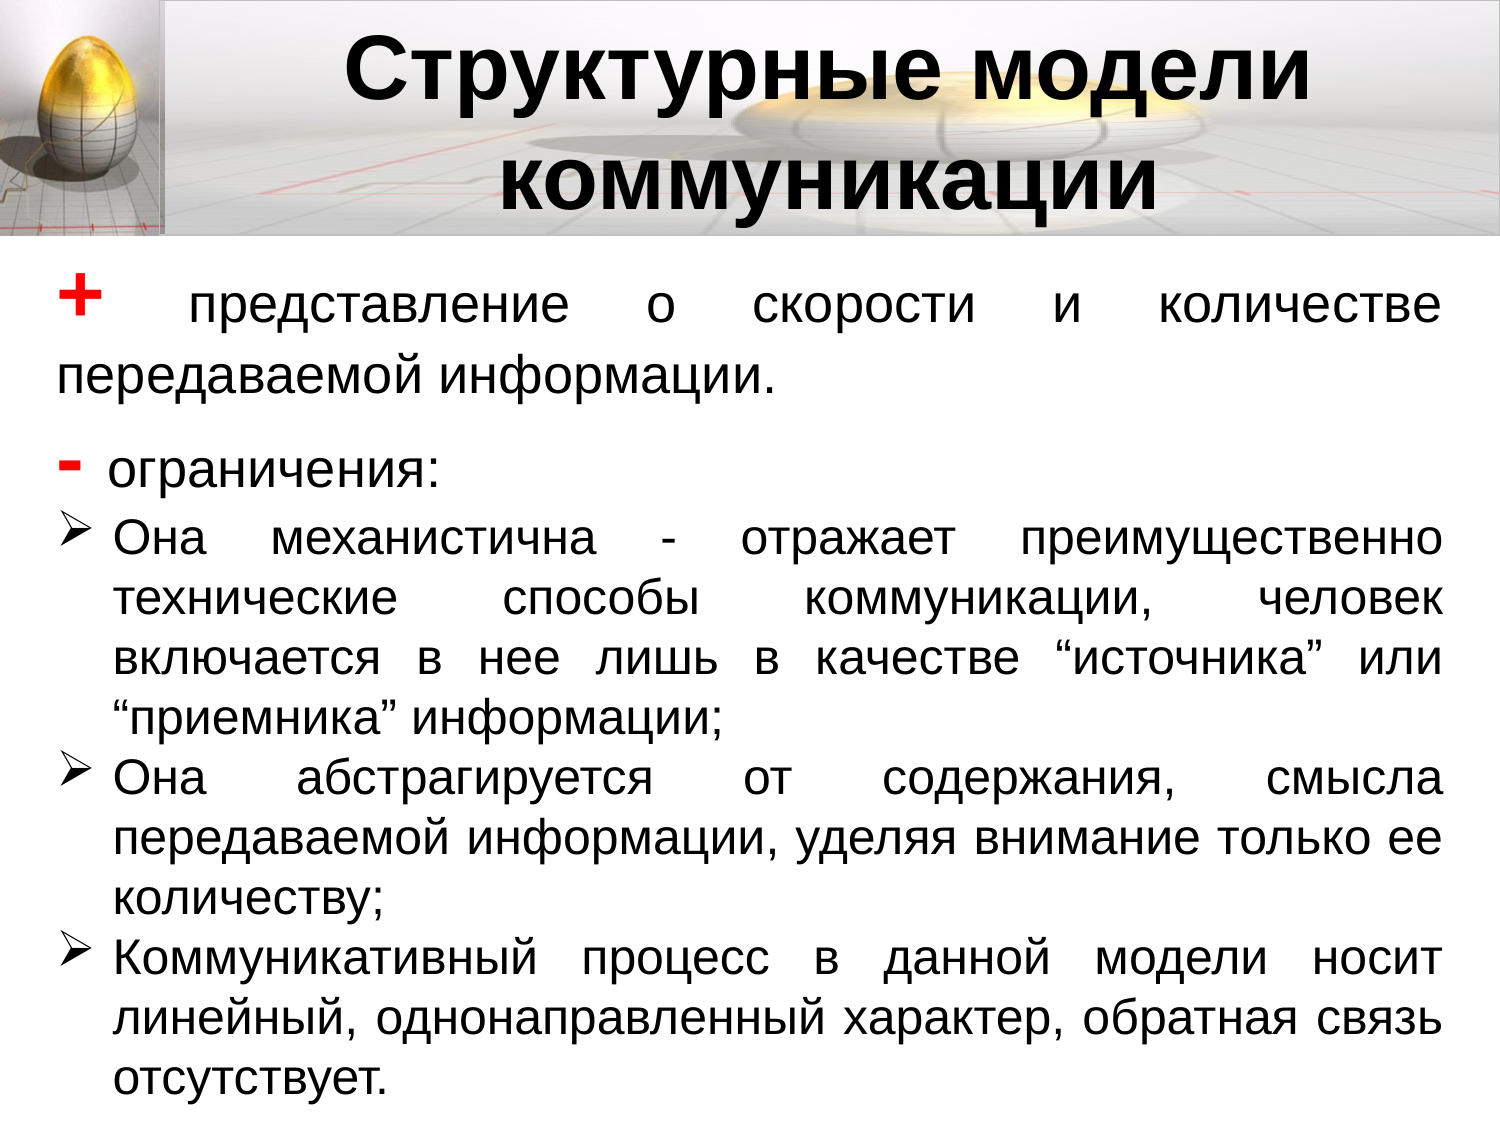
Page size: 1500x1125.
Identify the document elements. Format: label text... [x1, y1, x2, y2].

title Структурные модели коммуникации [159, 0, 1500, 236]
list + представление о скорости и количестве передаваемой информации. - ограничения: Она механистична - отражает преимущественно технические способы коммуникации, человек включается в нее лишь в качестве “источника” или “приемника” информации; Она абстрагируется от содержания, смысла передаваемой информации, уделяя внимание только ее количеству; Коммуникативный процесс в данной модели носит линейный, однонаправленный характер, обратная связь отсутствует. [41, 231, 1459, 1071]
picture [0, 0, 159, 236]
